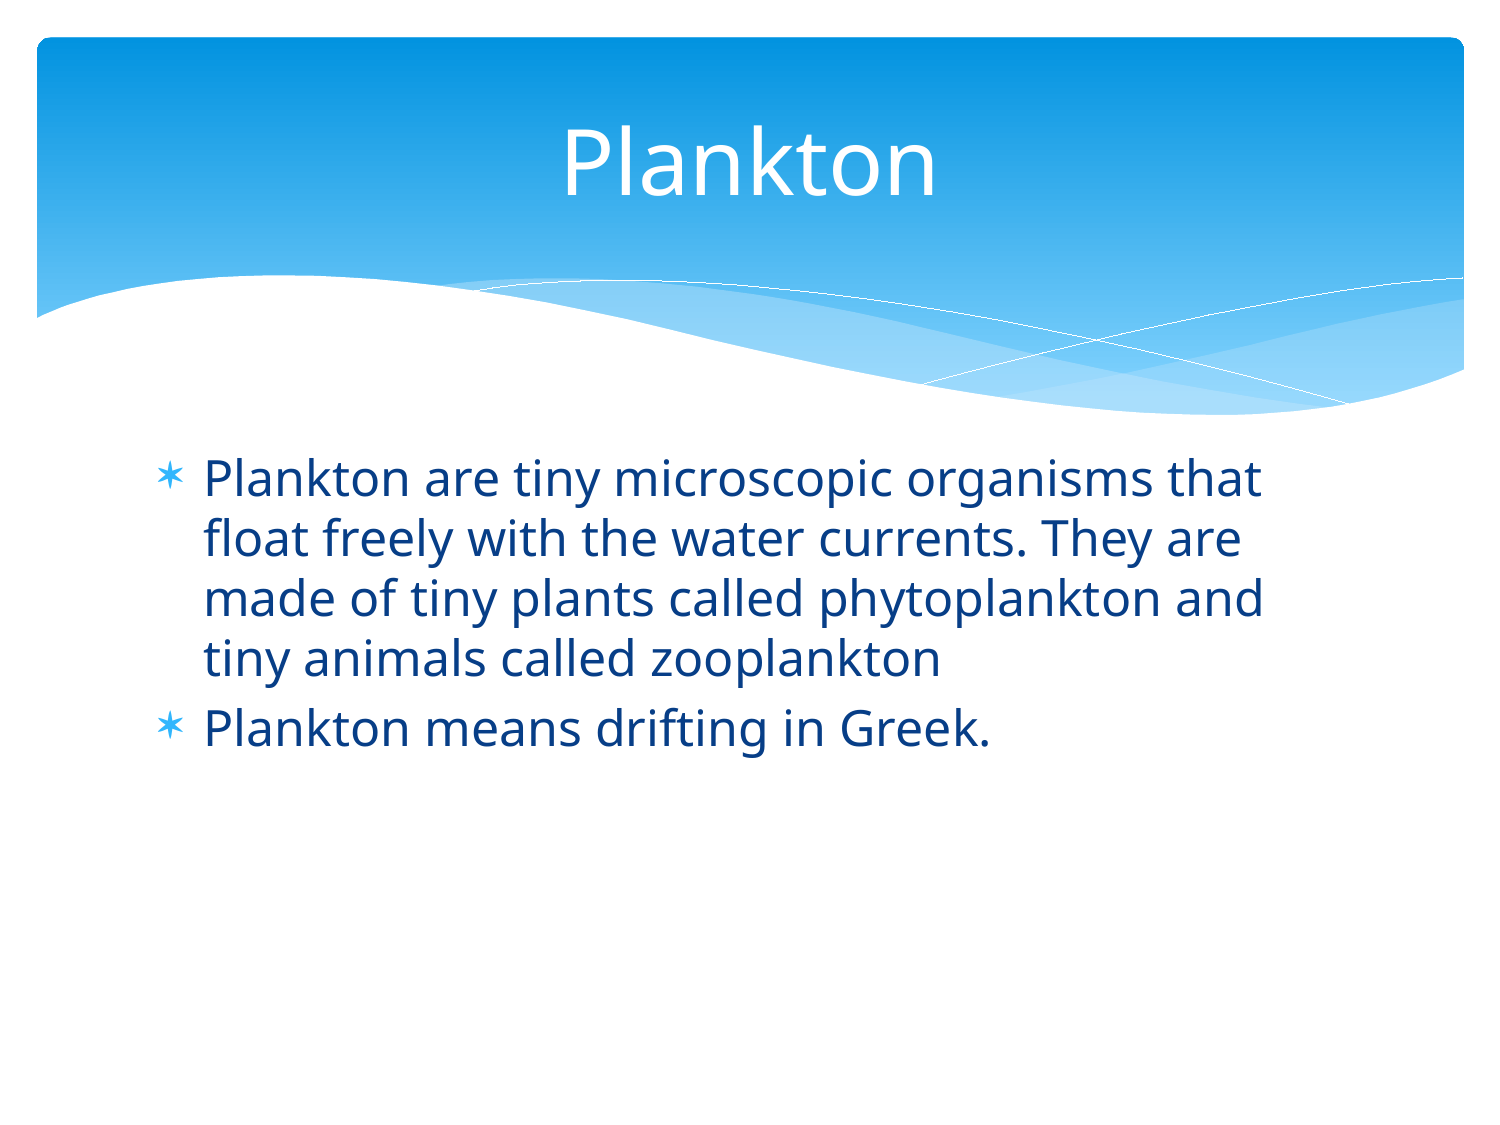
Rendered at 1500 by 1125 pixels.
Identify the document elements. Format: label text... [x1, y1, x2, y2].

list Plankton are tiny microscopic organisms that float freely with the water currents. They are made of tiny plants called phytoplankton and tiny animals called zooplankton Plankton means drifting in Greek. [143, 438, 1359, 1005]
title Plankton [75, 55, 1425, 261]
